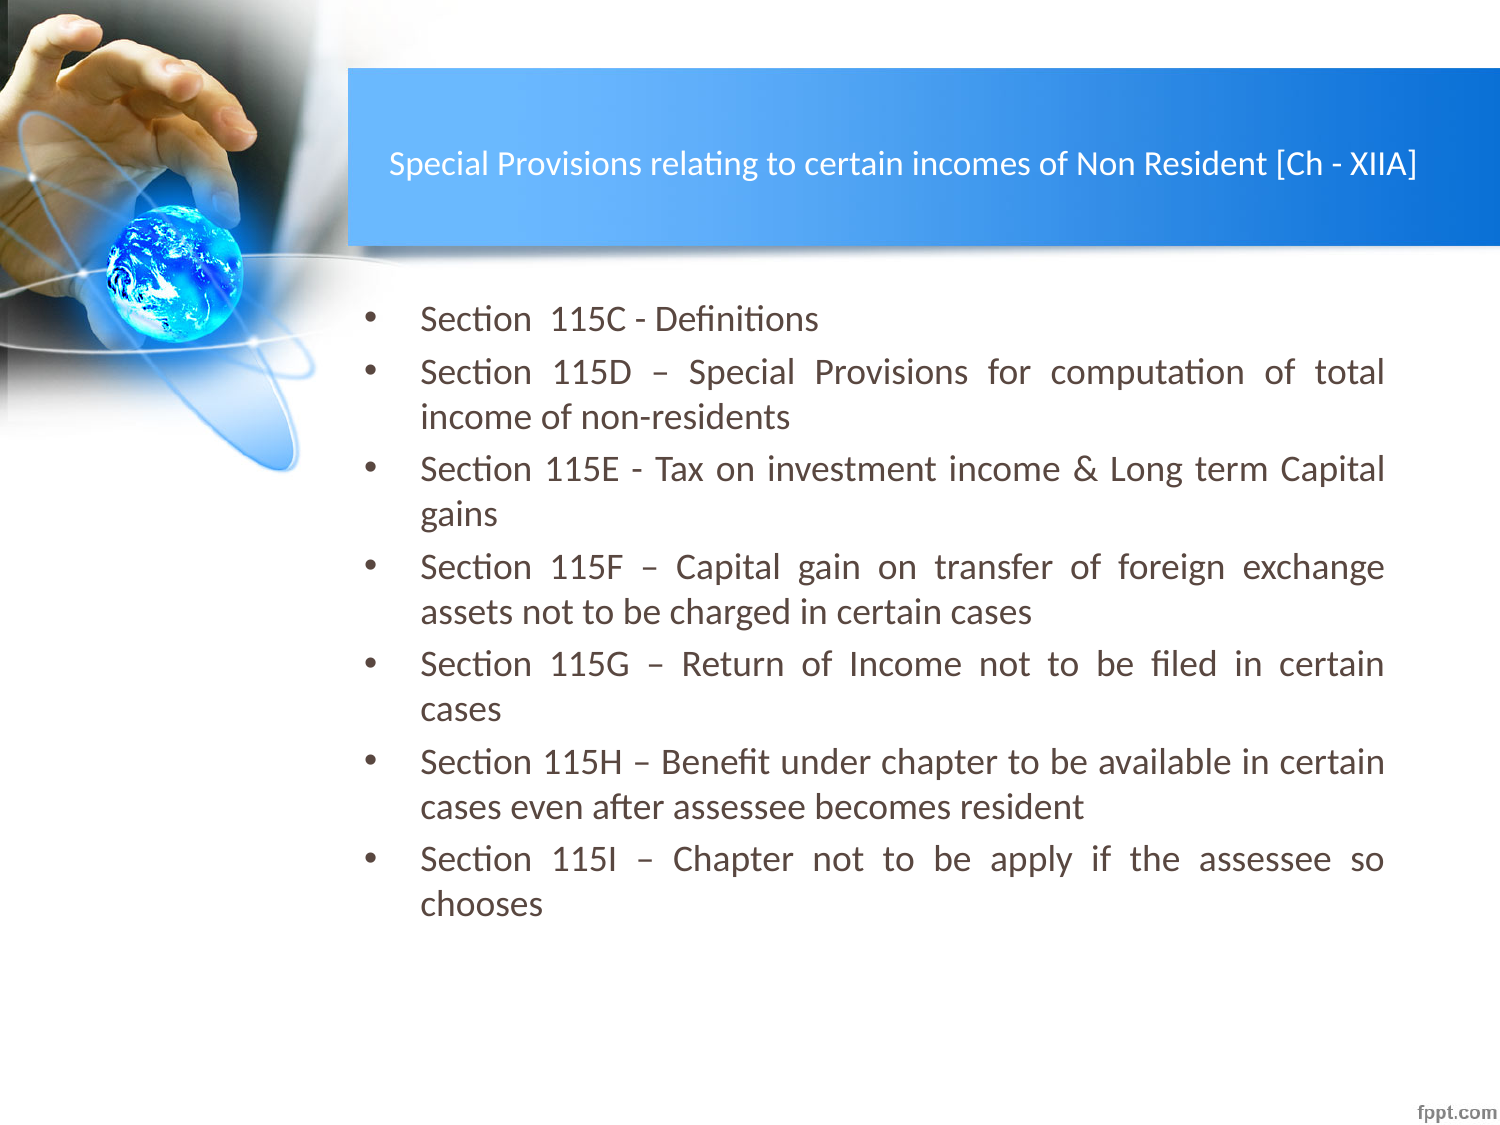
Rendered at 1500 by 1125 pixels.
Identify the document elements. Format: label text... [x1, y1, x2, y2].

picture [0, 0, 1500, 1125]
list Section 115C - Definitions Section 115D – Special Provisions for computation of total income of non-residents Section 115E - Tax on investment income & Long term Capital gains Section 115F – Capital gain on transfer of foreign exchange assets not to be charged in certain cases Section 115G – Return of Income not to be filed in certain cases Section 115H – Benefit under chapter to be available in certain cases even after assessee becomes resident Section 115I – Chapter not to be apply if the assessee so chooses [349, 286, 1402, 1039]
title Special Provisions relating to certain incomes of Non Resident [Ch - XIIA] [374, 111, 1452, 212]
